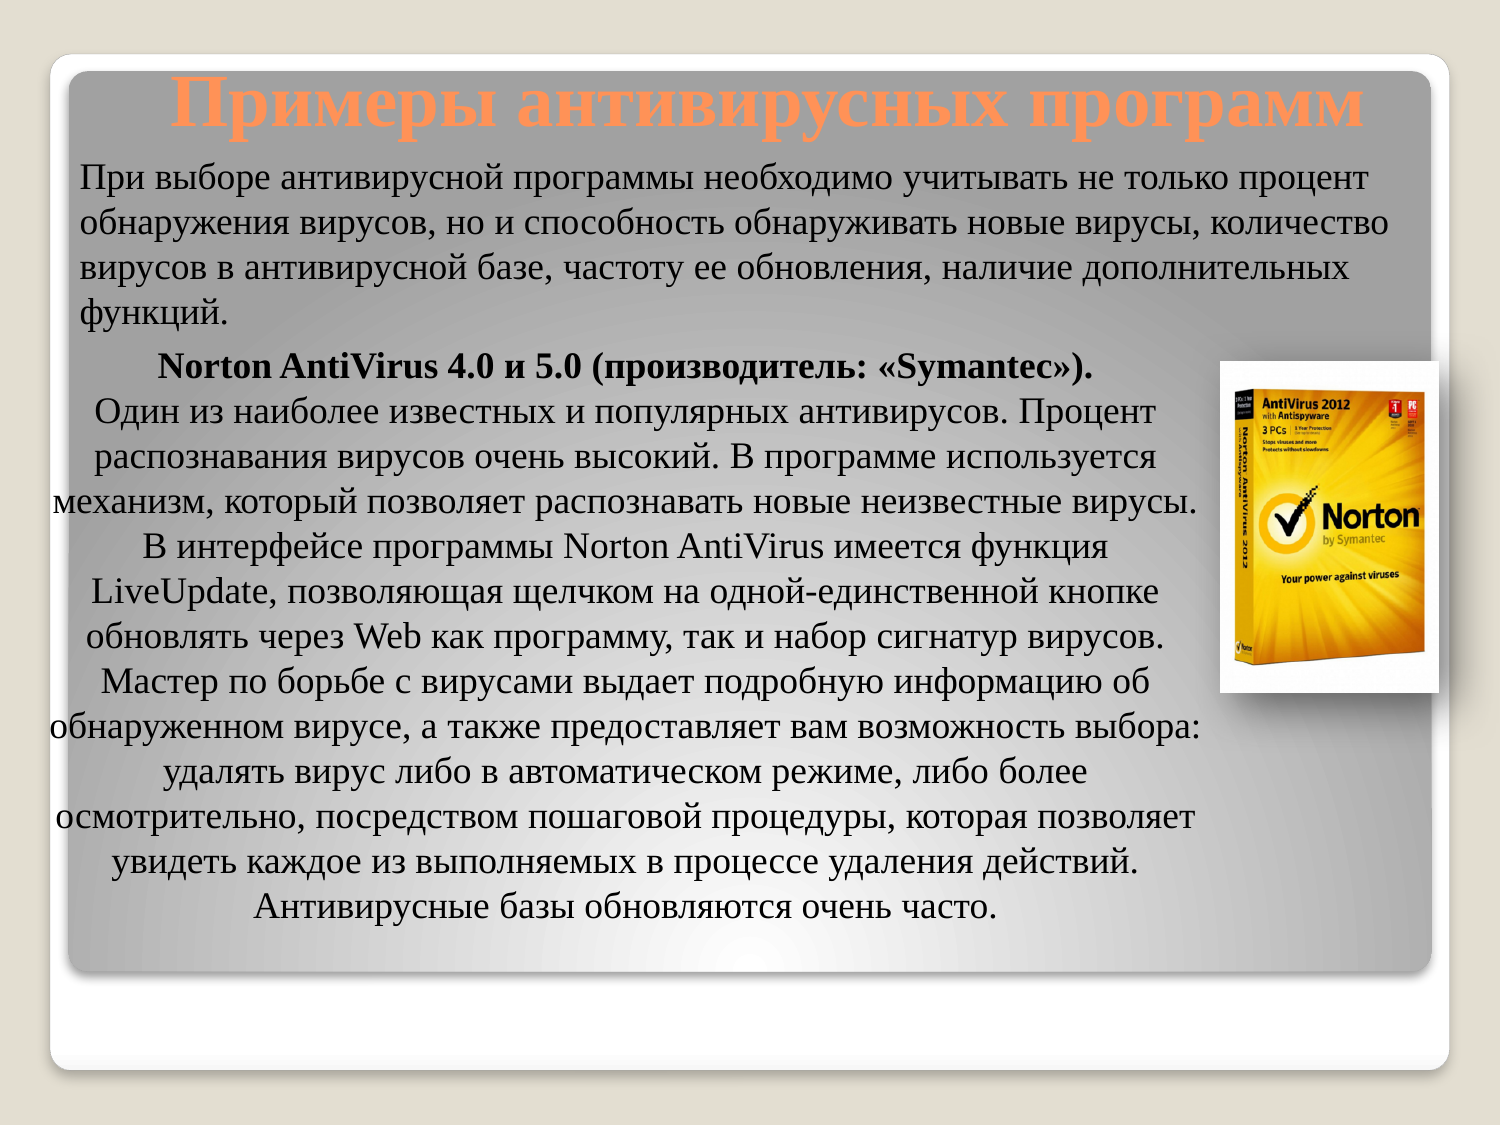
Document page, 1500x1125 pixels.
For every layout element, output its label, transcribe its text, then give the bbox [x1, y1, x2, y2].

title Примеры антивирусных программ [37, 0, 1500, 149]
text_box Norton AntiVirus 4.0 и 5.0 (производитель: «Symantec»). Один из наиболее известных и популярных антивирусов. Процент распознавания вирусов очень высокий. В программе используется механизм, который позволяет распознавать новые неизвестные вирусы. В интерфейсе программы Norton AntiVirus имеется функция LiveUpdate, позволяющая щелчком на одной-единственной кнопке обновлять через Web как программу, так и набор сигнатур вирусов. Мастер по борьбе с вирусами выдает подробную информацию об обнаруженном вирусе, а также предоставляет вам возможность выбора: удалять вирус либо в автоматическом режиме, либо более осмотрительно, посредством пошаговой процедуры, которая позволяет увидеть каждое из выполняемых в процессе удаления действий. Антивирусные базы обновляются очень часто. [29, 334, 1223, 934]
text_box При выборе антивирусной программы необходимо учитывать не только процент обнаружения вирусов, но и способность обнаруживать новые вирусы, количество вирусов в антивирусной базе, частоту ее обновления, наличие дополнительных функций. [64, 54, 1459, 340]
picture [1220, 361, 1439, 693]
